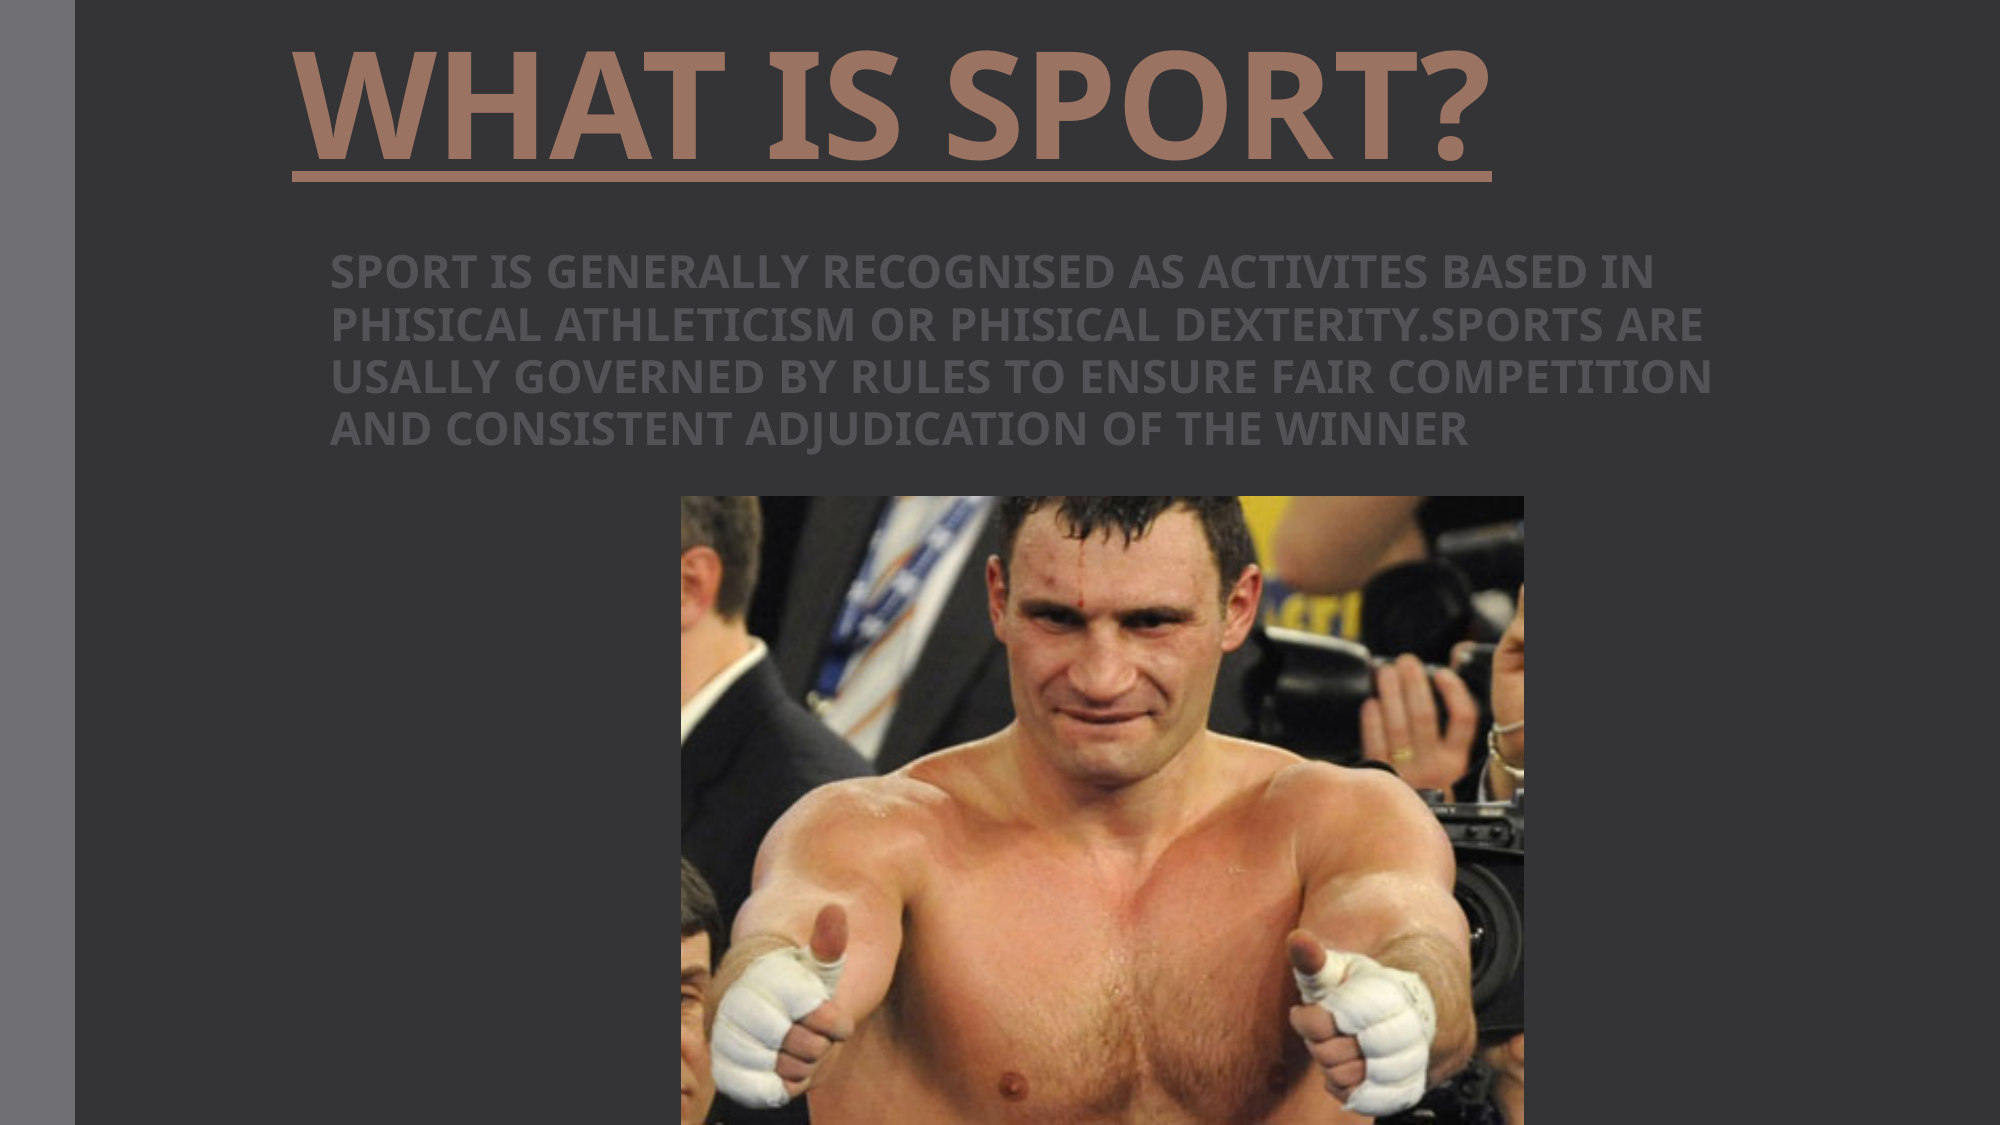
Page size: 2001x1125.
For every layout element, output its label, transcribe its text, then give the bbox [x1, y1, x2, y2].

subtitle SPORT IS GENERALLY RECOGNISED AS ACTIVITES BASED IN PHISICAL ATHLETICISM OR PHISICAL DEXTERITY.SPORTS ARE USALLY GOVERNED BY RULES TO ENSURE FAIR COMPETITION AND CONSISTENT ADJUDICATION OF THE WINNER [314, 239, 1815, 512]
picture [681, 496, 1525, 1125]
title WHAT IS SPORT? [277, 0, 1778, 198]
